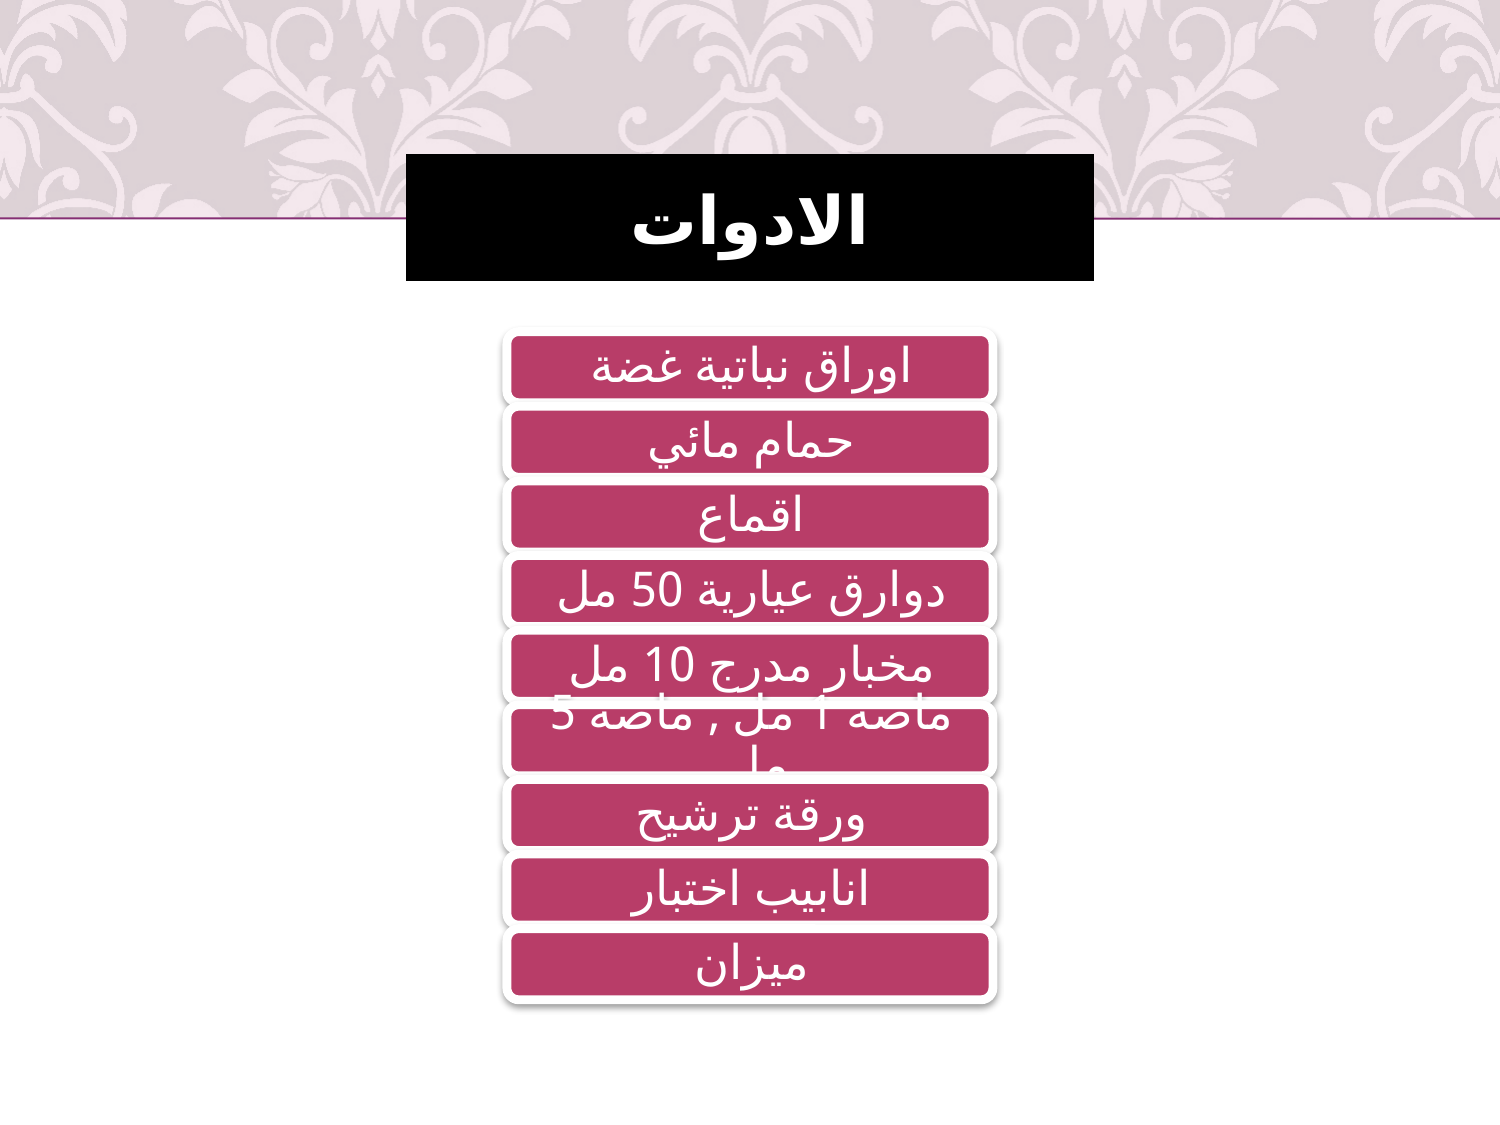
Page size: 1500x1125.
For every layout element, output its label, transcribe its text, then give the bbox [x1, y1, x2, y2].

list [74, 331, 1426, 1001]
title الادوات [406, 154, 1094, 281]
